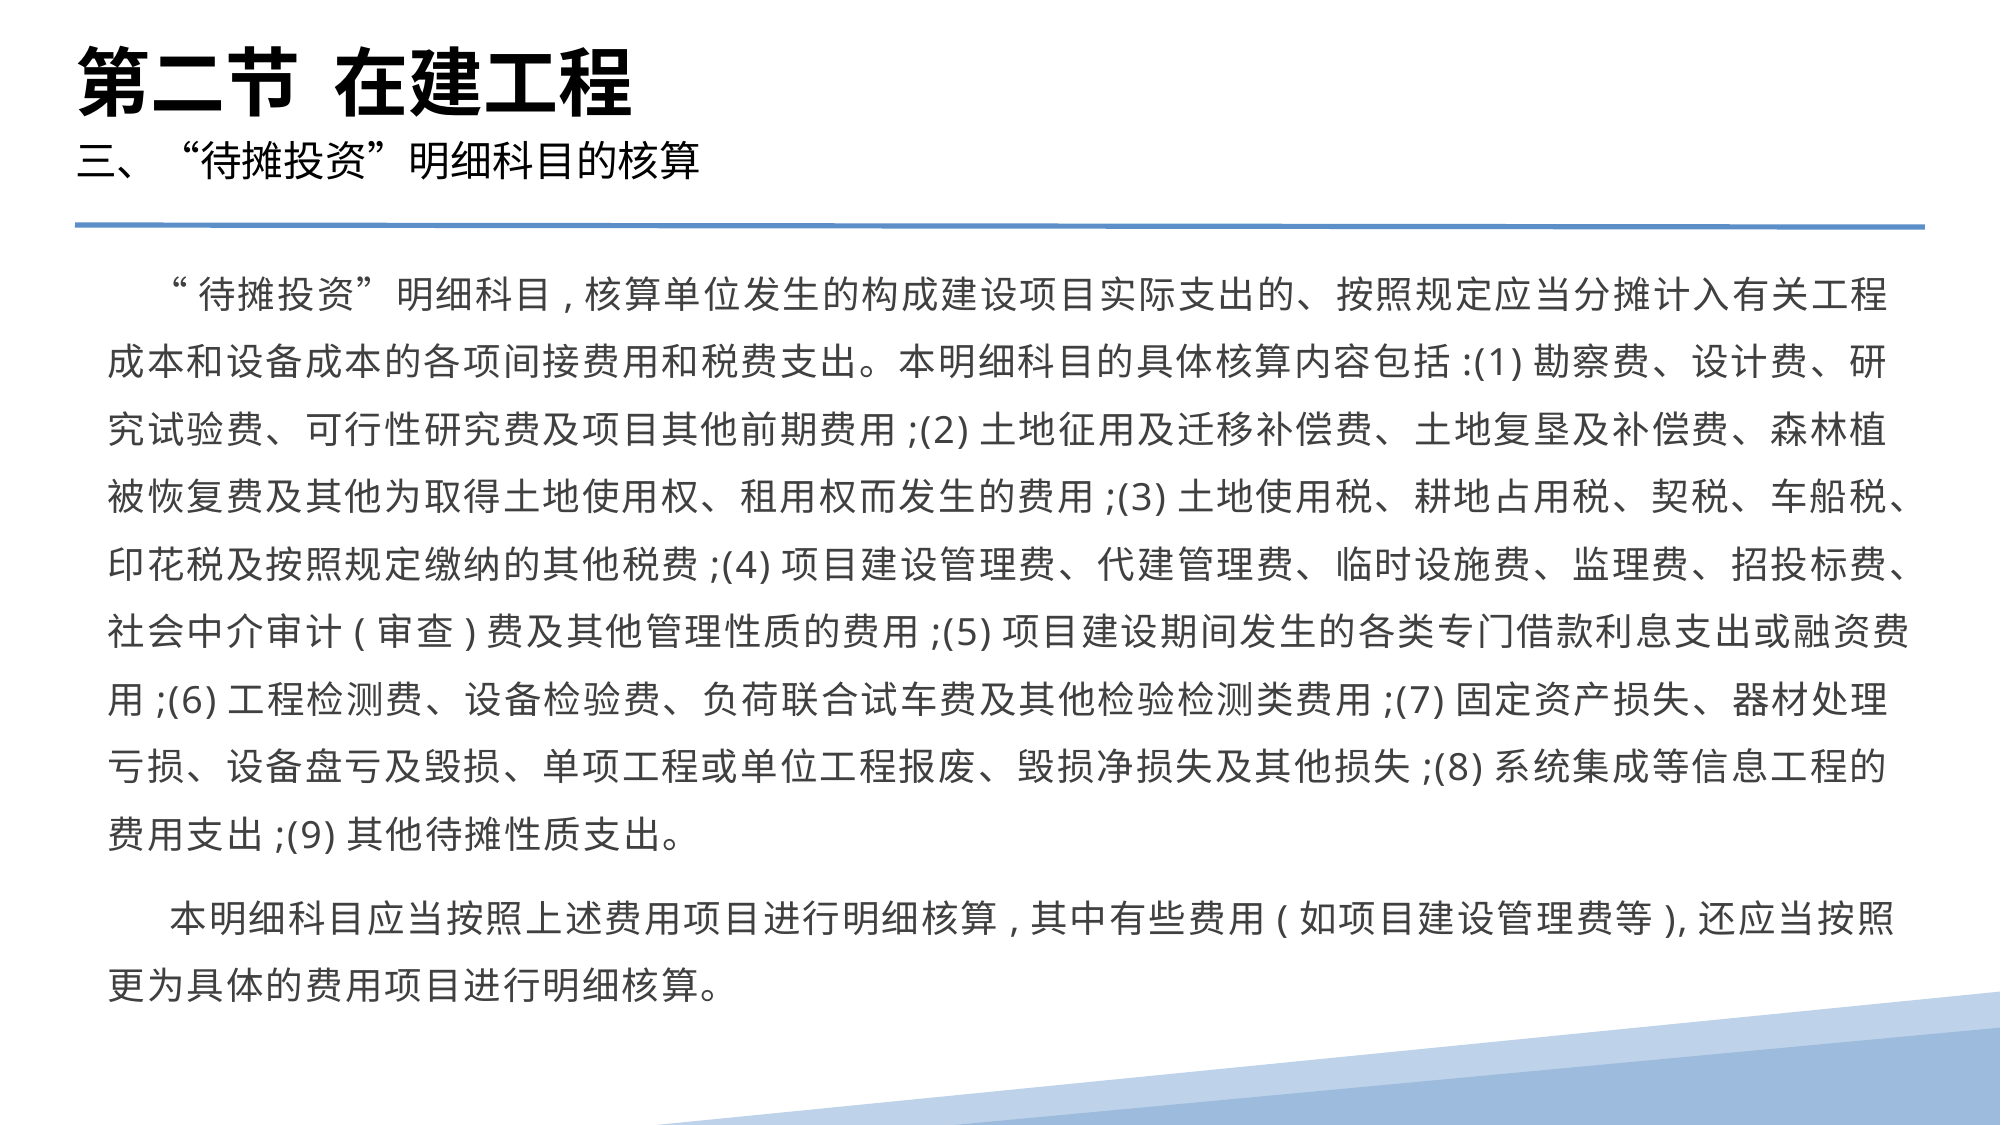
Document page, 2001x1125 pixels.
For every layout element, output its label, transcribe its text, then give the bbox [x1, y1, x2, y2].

text_box 三、“待摊投资”明细科目的核算 [75, 124, 1925, 200]
text_box 第二节 在建工程 [75, 24, 1925, 124]
text_box “待摊投资”明细科目,核算单位发生的构成建设项目实际支出的、按照规定应当分摊计入有关工程成本和设备成本的各项间接费用和税费支出。本明细科目的具体核算内容包括:(1)勘察费、设计费、研究试验费、可行性研究费及项目其他前期费用;(2)土地征用及迁移补偿费、土地复垦及补偿费、森林植被恢复费及其他为取得土地使用权、租用权而发生的费用;(3)土地使用税、耕地占用税、契税、车船税、印花税及按照规定缴纳的其他税费;(4)项目建设管理费、代建管理费、临时设施费、监理费、招投标费、社会中介审计(审查)费及其他管理性质的费用;(5)项目建设期间发生的各类专门借款利息支出或融资费用;(6)工程检测费、设备检验费、负荷联合试车费及其他检验检测类费用;(7)固定资产损失、器材处理亏损、设备盘亏及毁损、单项工程或单位工程报废、毁损净损失及其他损失;(8)系统集成等信息工程的费用支出;(9)其他待摊性质支出。 本明细科目应当按照上述费用项目进行明细核算,其中有些费用(如项目建设管理费等),还应当按照更为具体的费用项目进行明细核算。 [97, 233, 1925, 1022]
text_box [656, 991, 2000, 1125]
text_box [74, 224, 1925, 228]
